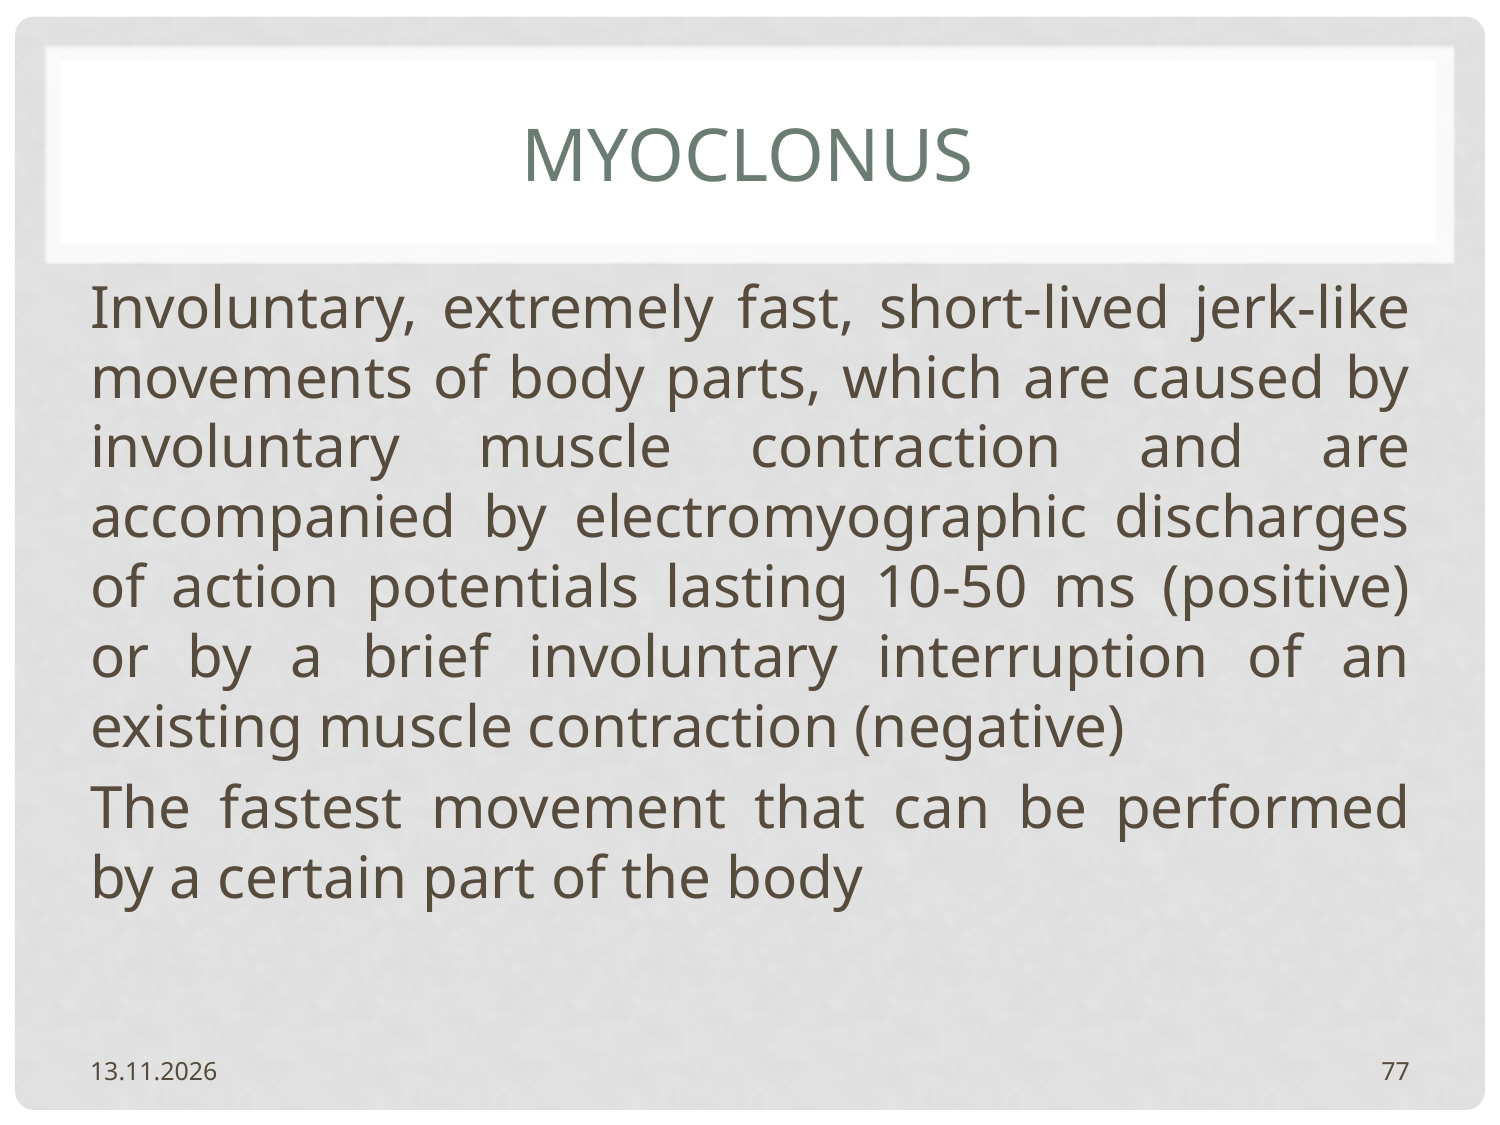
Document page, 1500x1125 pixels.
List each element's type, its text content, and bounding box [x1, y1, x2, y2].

list Involuntary, extremely fast, short-lived jerk-like movements of body parts, which are caused by involuntary muscle contraction and are accompanied by electromyographic discharges of action potentials lasting 10-50 ms (positive) or by a brief involuntary interruption of an existing muscle contraction (negative) The fastest movement that can be performed by a certain part of the body [75, 262, 1425, 1100]
title MYOCLONUS [69, 66, 1425, 238]
slide_number 77 [1074, 1042, 1425, 1103]
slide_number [75, 1042, 425, 1103]
